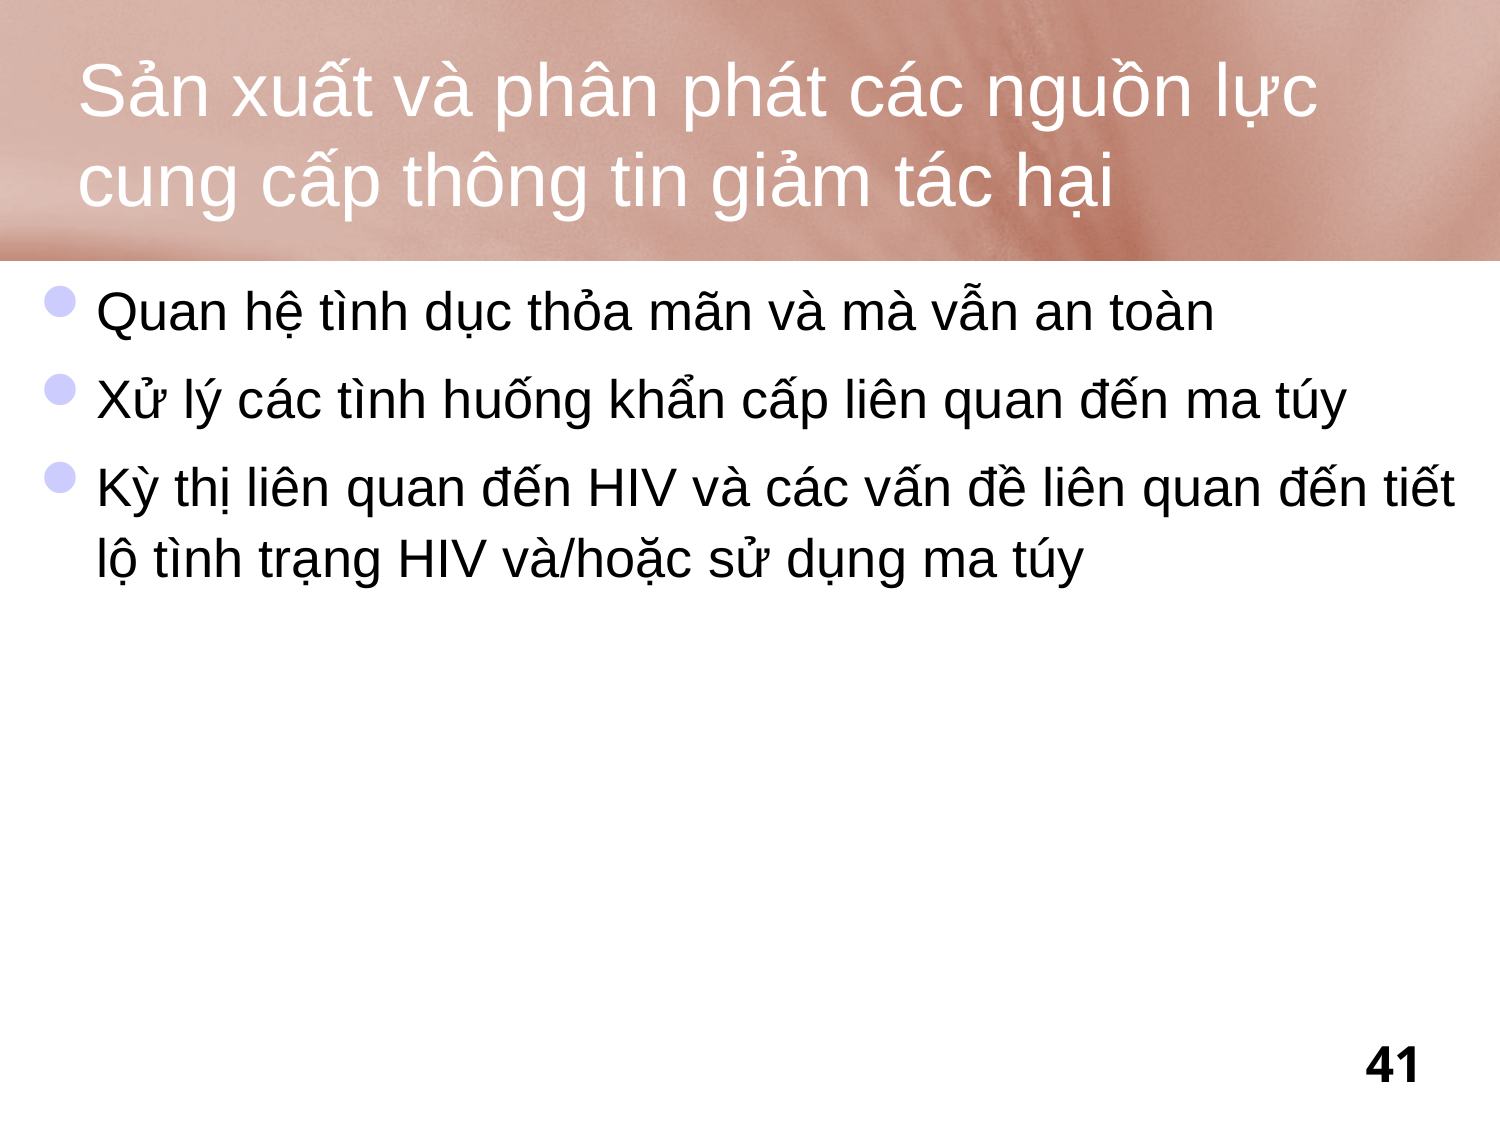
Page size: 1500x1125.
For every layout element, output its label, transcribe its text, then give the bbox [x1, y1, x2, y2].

list Quan hệ tình dục thỏa mãn và mà vẫn an toàn Xử lý các tình huống khẩn cấp liên quan đến ma túy Kỳ thị liên quan đến HIV và các vấn đề liên quan đến tiết lộ tình trạng HIV và/hoặc sử dụng ma túy [24, 262, 1476, 1063]
picture [0, 0, 1500, 261]
title Sản xuất và phân phát các nguồn lực cung cấp thông tin giảm tác hại [62, 37, 1413, 226]
slide_number 41 [1087, 1024, 1438, 1101]
